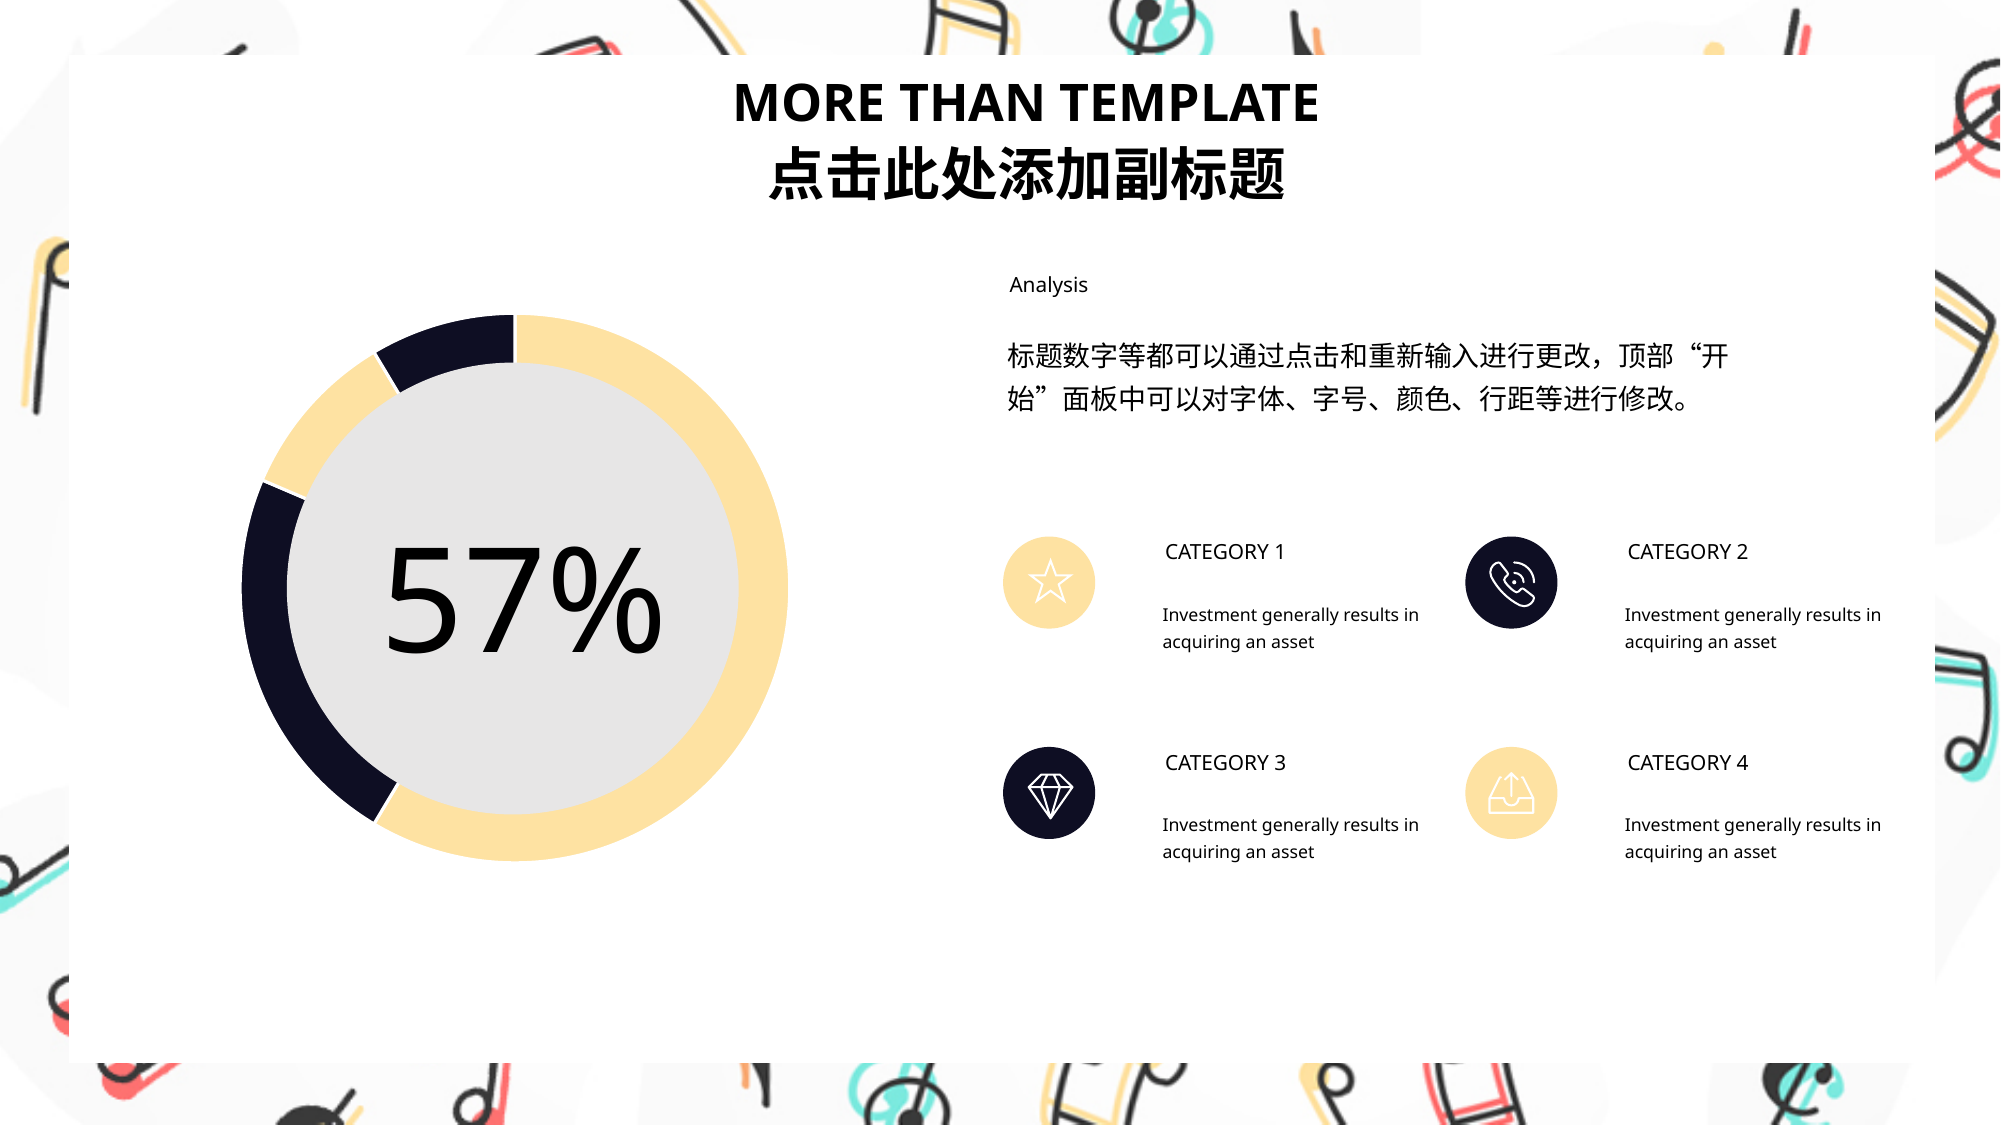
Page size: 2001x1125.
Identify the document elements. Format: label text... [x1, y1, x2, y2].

text_box Investment generally results in acquiring an asset [1606, 588, 1928, 661]
text_box MORE THAN TEMPLATE 点击此处添加副标题 [696, 55, 1358, 215]
text_box [1504, 772, 1519, 798]
text_box Analysis [994, 263, 1103, 304]
text_box [1488, 776, 1535, 814]
text_box CATEGORY 4 [1612, 741, 1764, 782]
text_box [1027, 773, 1074, 820]
text_box Investment generally results in acquiring an asset [1606, 798, 1928, 872]
text_box [1489, 561, 1536, 608]
text_box CATEGORY 2 [1612, 531, 1764, 572]
text_box [1464, 745, 1559, 841]
text_box 标题数字等都可以通过点击和重新输入进行更改，顶部“开始”面板中可以对字体、字号、颜色、行距等进行修改。 [992, 321, 1752, 423]
text_box [1002, 745, 1097, 841]
text_box Investment generally results in acquiring an asset [1144, 798, 1466, 872]
text_box CATEGORY 3 [1150, 741, 1301, 782]
text_box Investment generally results in acquiring an asset [1144, 588, 1466, 661]
picture [0, 0, 2001, 1125]
chart [168, 301, 862, 875]
text_box [1027, 557, 1074, 604]
text_box [1464, 535, 1559, 630]
text_box [1002, 535, 1097, 630]
text_box CATEGORY 1 [1150, 531, 1301, 572]
